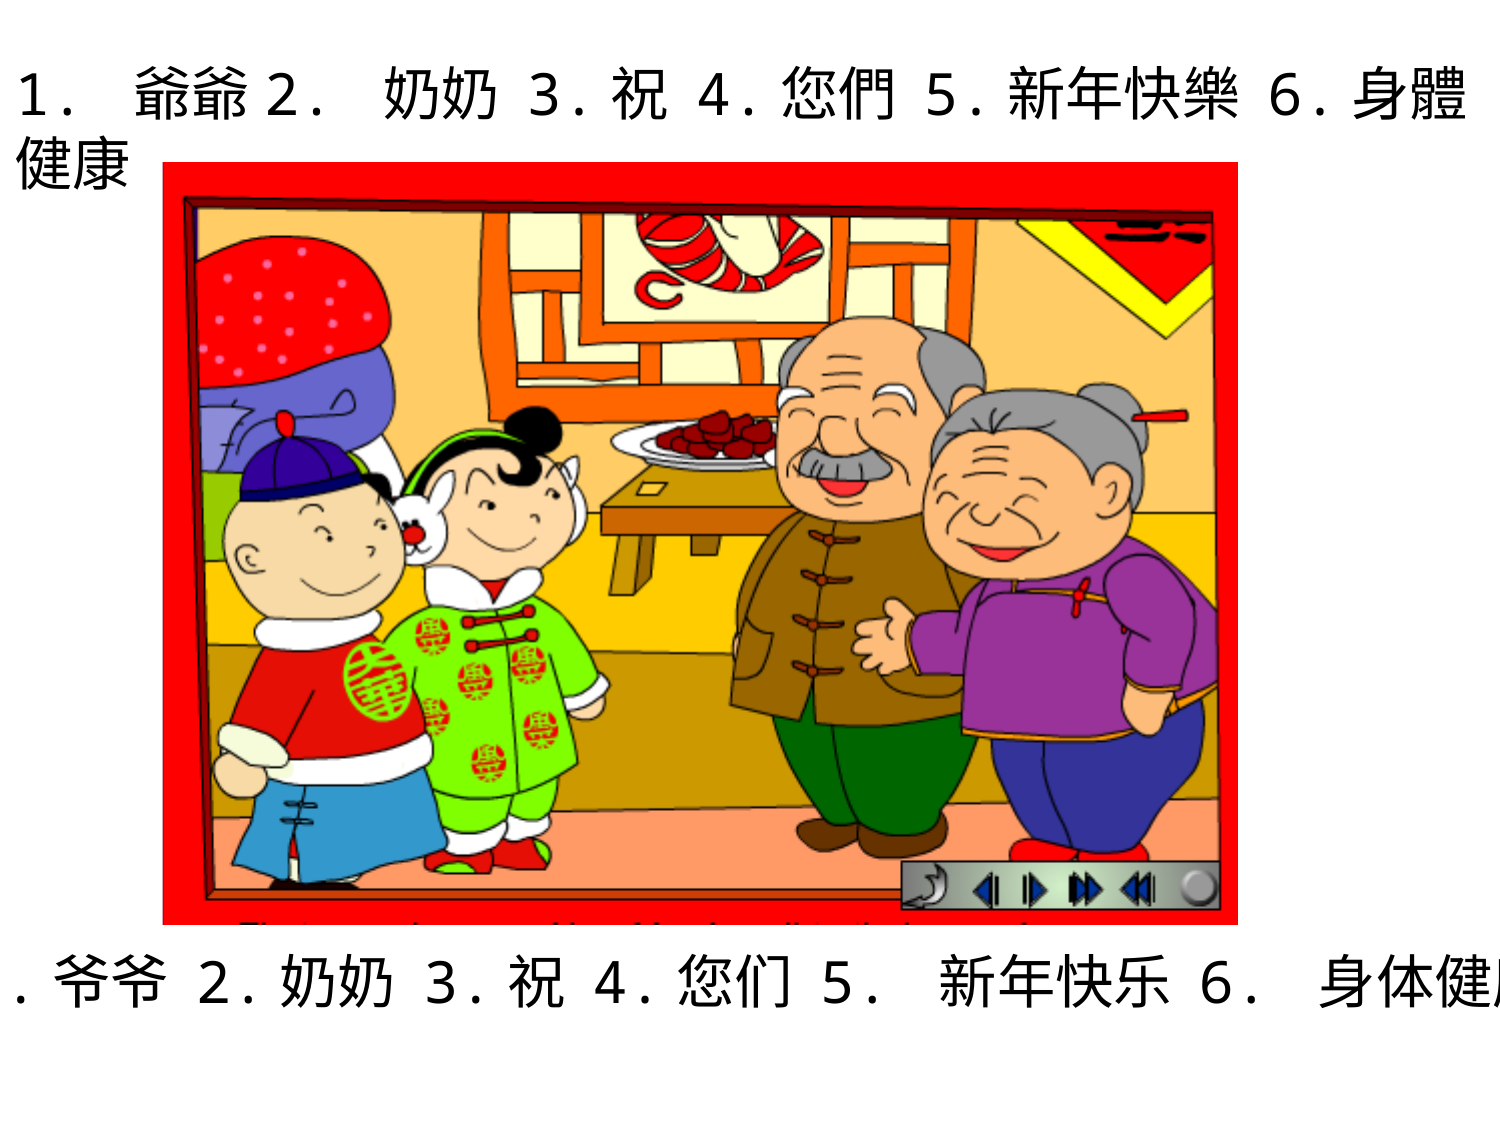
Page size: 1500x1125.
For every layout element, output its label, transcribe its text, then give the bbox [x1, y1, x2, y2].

text_box 1. 爺爺2. 奶奶 3.祝 4.您們 5.新年快樂 6.身體健康 [0, 49, 1500, 205]
text_box 1.爷爷 2.奶奶 3.祝 4.您们 5. 新年快乐 6. 身体健康 [0, 937, 1500, 1093]
picture [162, 162, 1239, 926]
